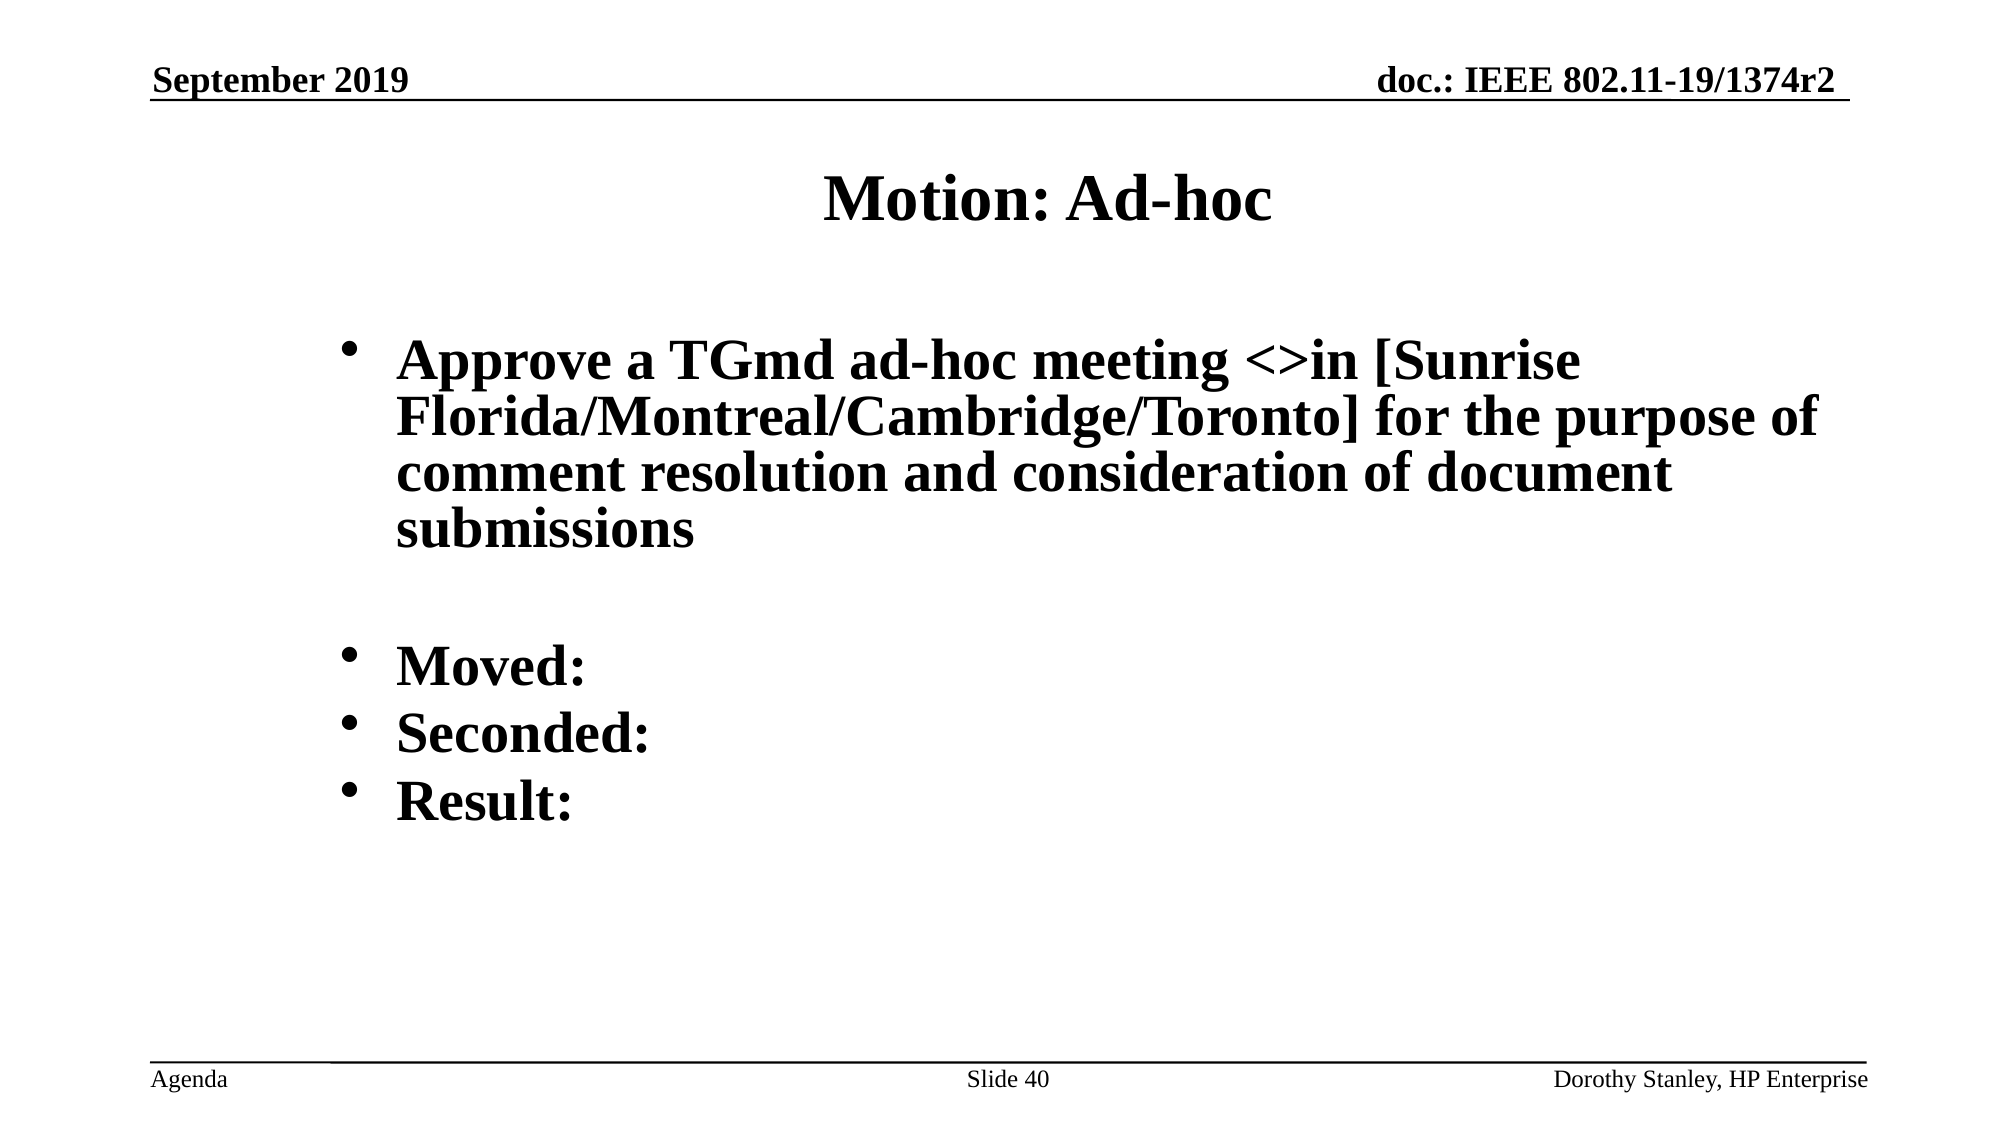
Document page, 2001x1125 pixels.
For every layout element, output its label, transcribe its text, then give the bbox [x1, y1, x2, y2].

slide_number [152, 54, 567, 100]
title Motion: Ad-hoc [300, 106, 1797, 281]
list Approve a TGmd ad-hoc meeting <>in [Sunrise Florida/Montreal/Cambridge/Toronto] for the purpose of comment resolution and consideration of document submissions Moved: Seconded: Result: [324, 327, 1880, 1078]
slide_number Slide 40 [966, 1078, 1051, 1093]
footer Dorothy Stanley, HP Enterprise [1549, 1078, 1869, 1093]
